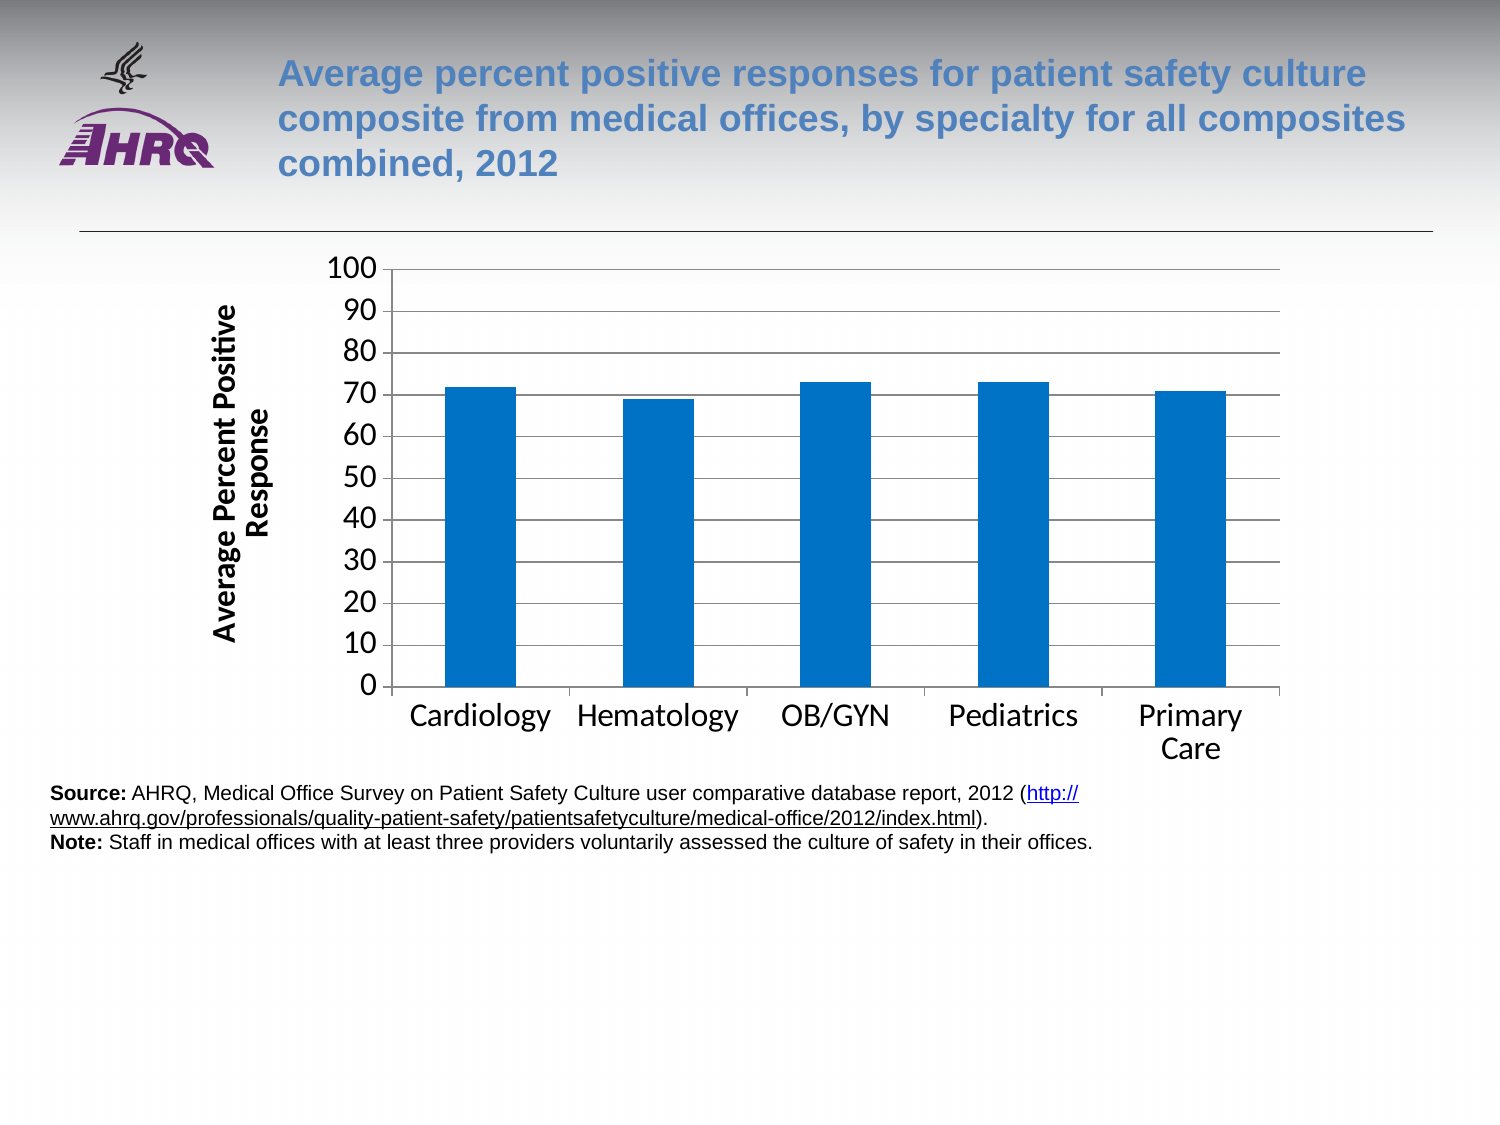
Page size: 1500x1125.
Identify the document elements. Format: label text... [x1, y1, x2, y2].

picture [0, 0, 1500, 1125]
text_box Source: AHRQ, Medical Office Survey on Patient Safety Culture user comparative database report, 2012 (http://www.ahrq.gov/professionals/quality-patient-safety/patientsafetyculture/medical-office/2012/index.html). Note: Staff in medical offices with at least three providers voluntarily assessed the culture of safety in their offices. [35, 771, 1436, 862]
chart [194, 237, 1306, 818]
title Average percent positive responses for patient safety culture composite from medical offices, by specialty for all composites combined, 2012 [262, 45, 1425, 188]
